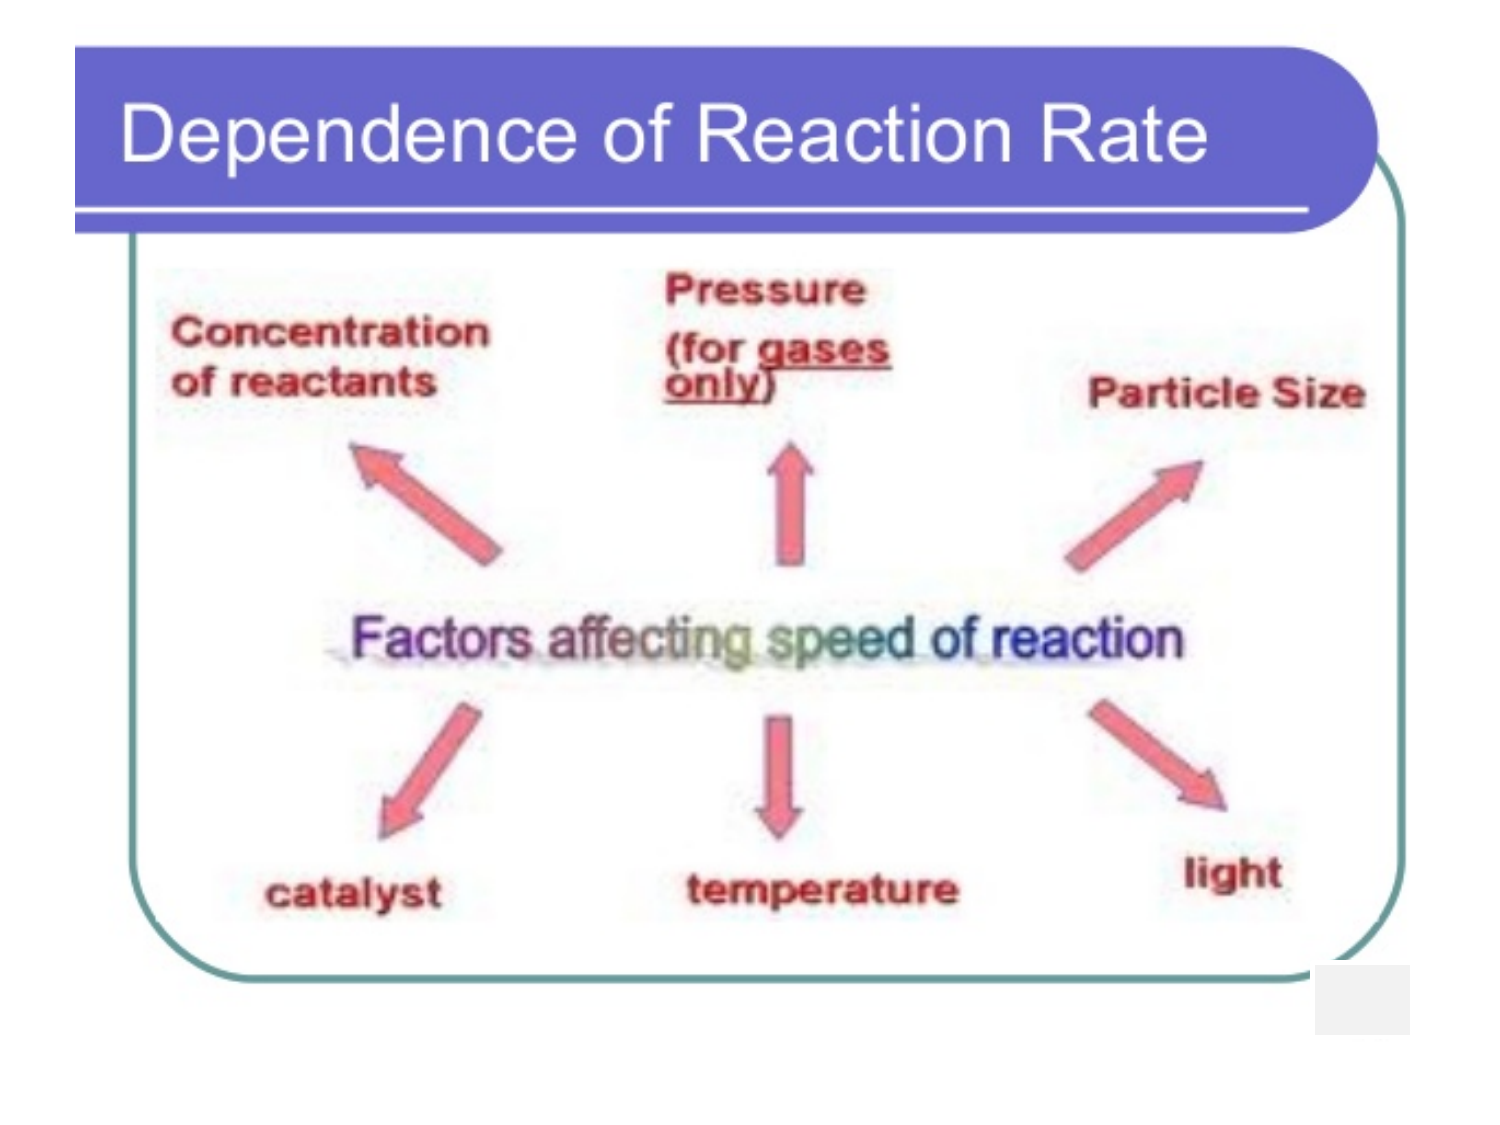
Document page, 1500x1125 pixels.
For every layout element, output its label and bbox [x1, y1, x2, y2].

text_box [74, 24, 1472, 1074]
